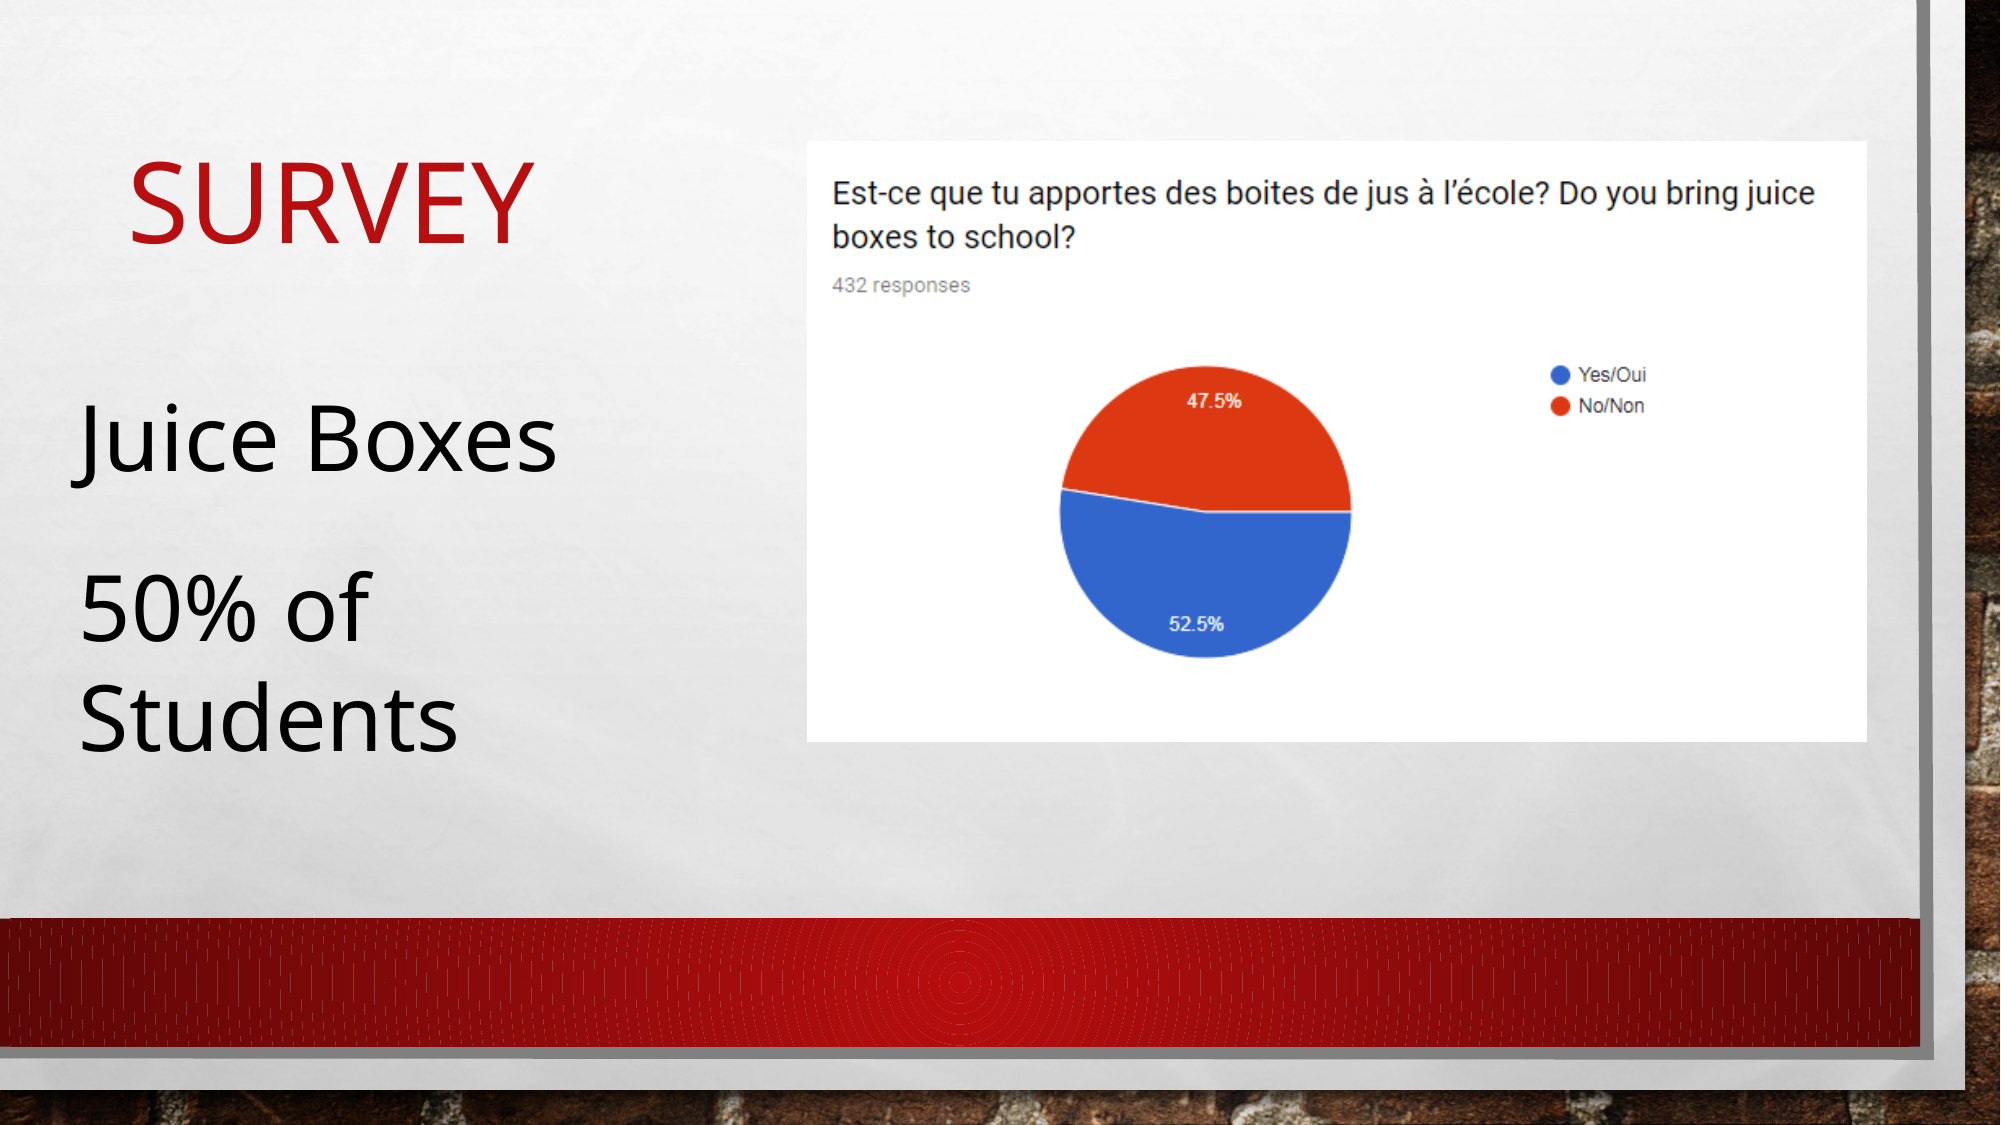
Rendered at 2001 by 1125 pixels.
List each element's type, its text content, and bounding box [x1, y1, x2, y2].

picture [0, 0, 2000, 1125]
title Survey [112, 112, 1818, 302]
text_box Juice Boxes 50% of Students [63, 372, 761, 777]
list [807, 140, 1867, 742]
